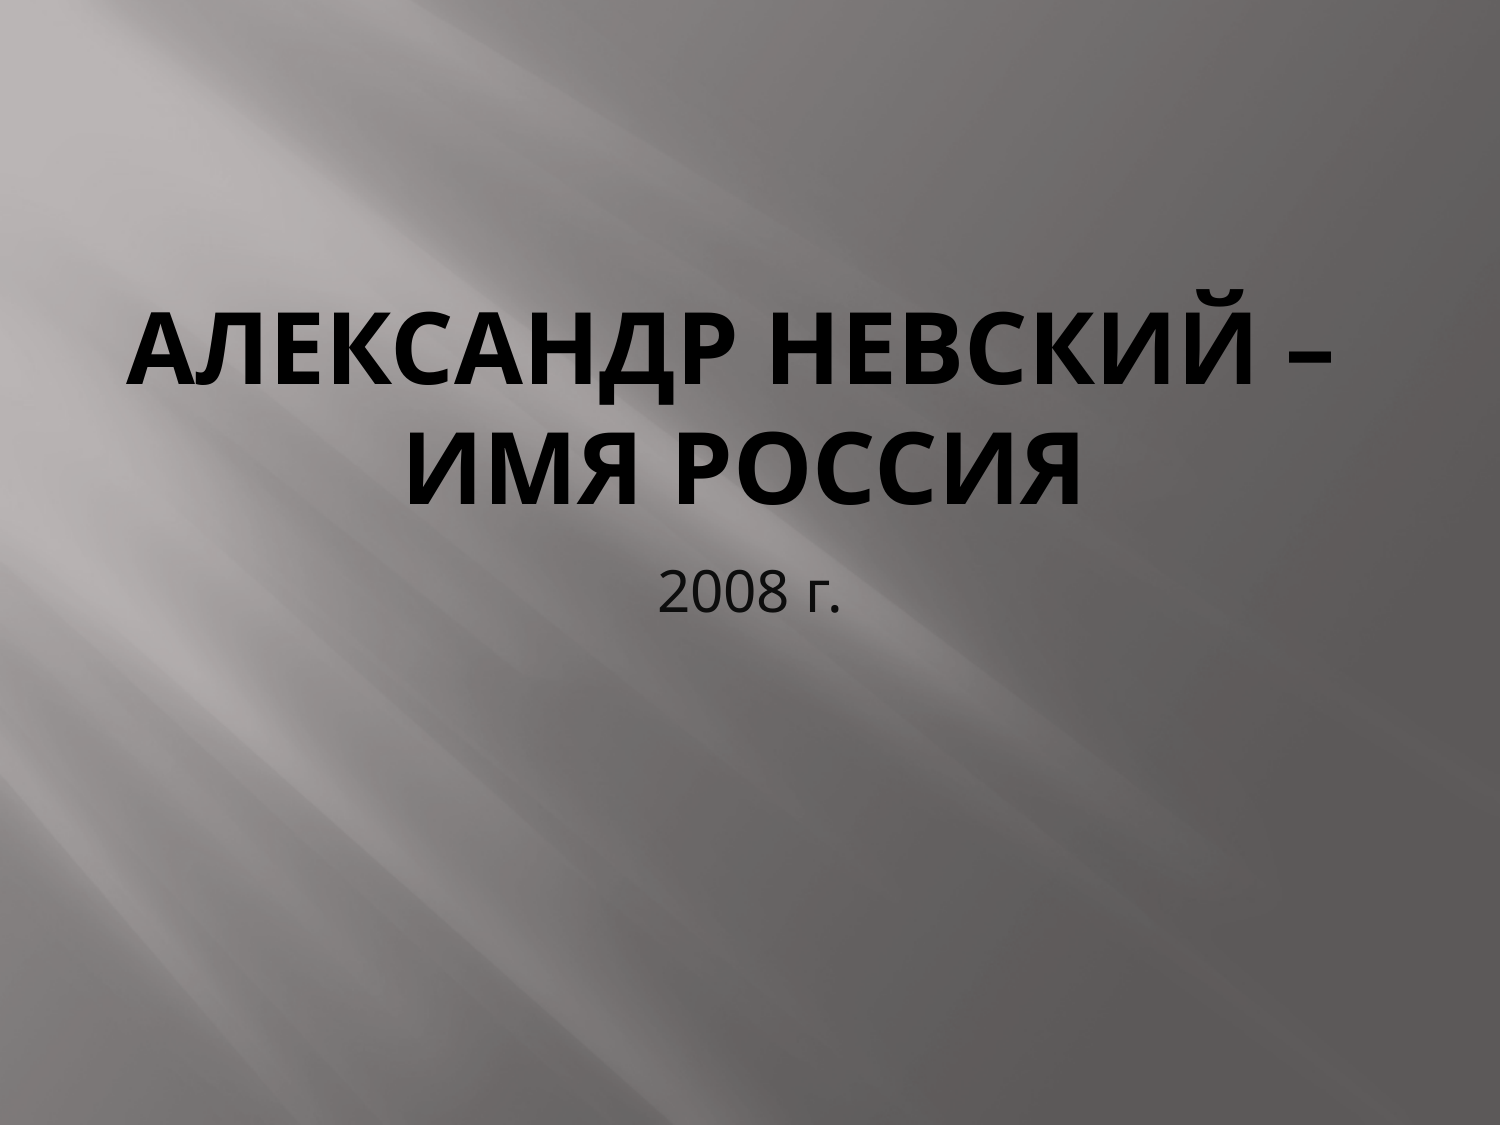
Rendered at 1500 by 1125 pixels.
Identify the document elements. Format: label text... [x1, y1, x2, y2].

title Александр Невский – имя Россия [69, 224, 1420, 525]
subtitle 2008 г. [225, 546, 1275, 834]
